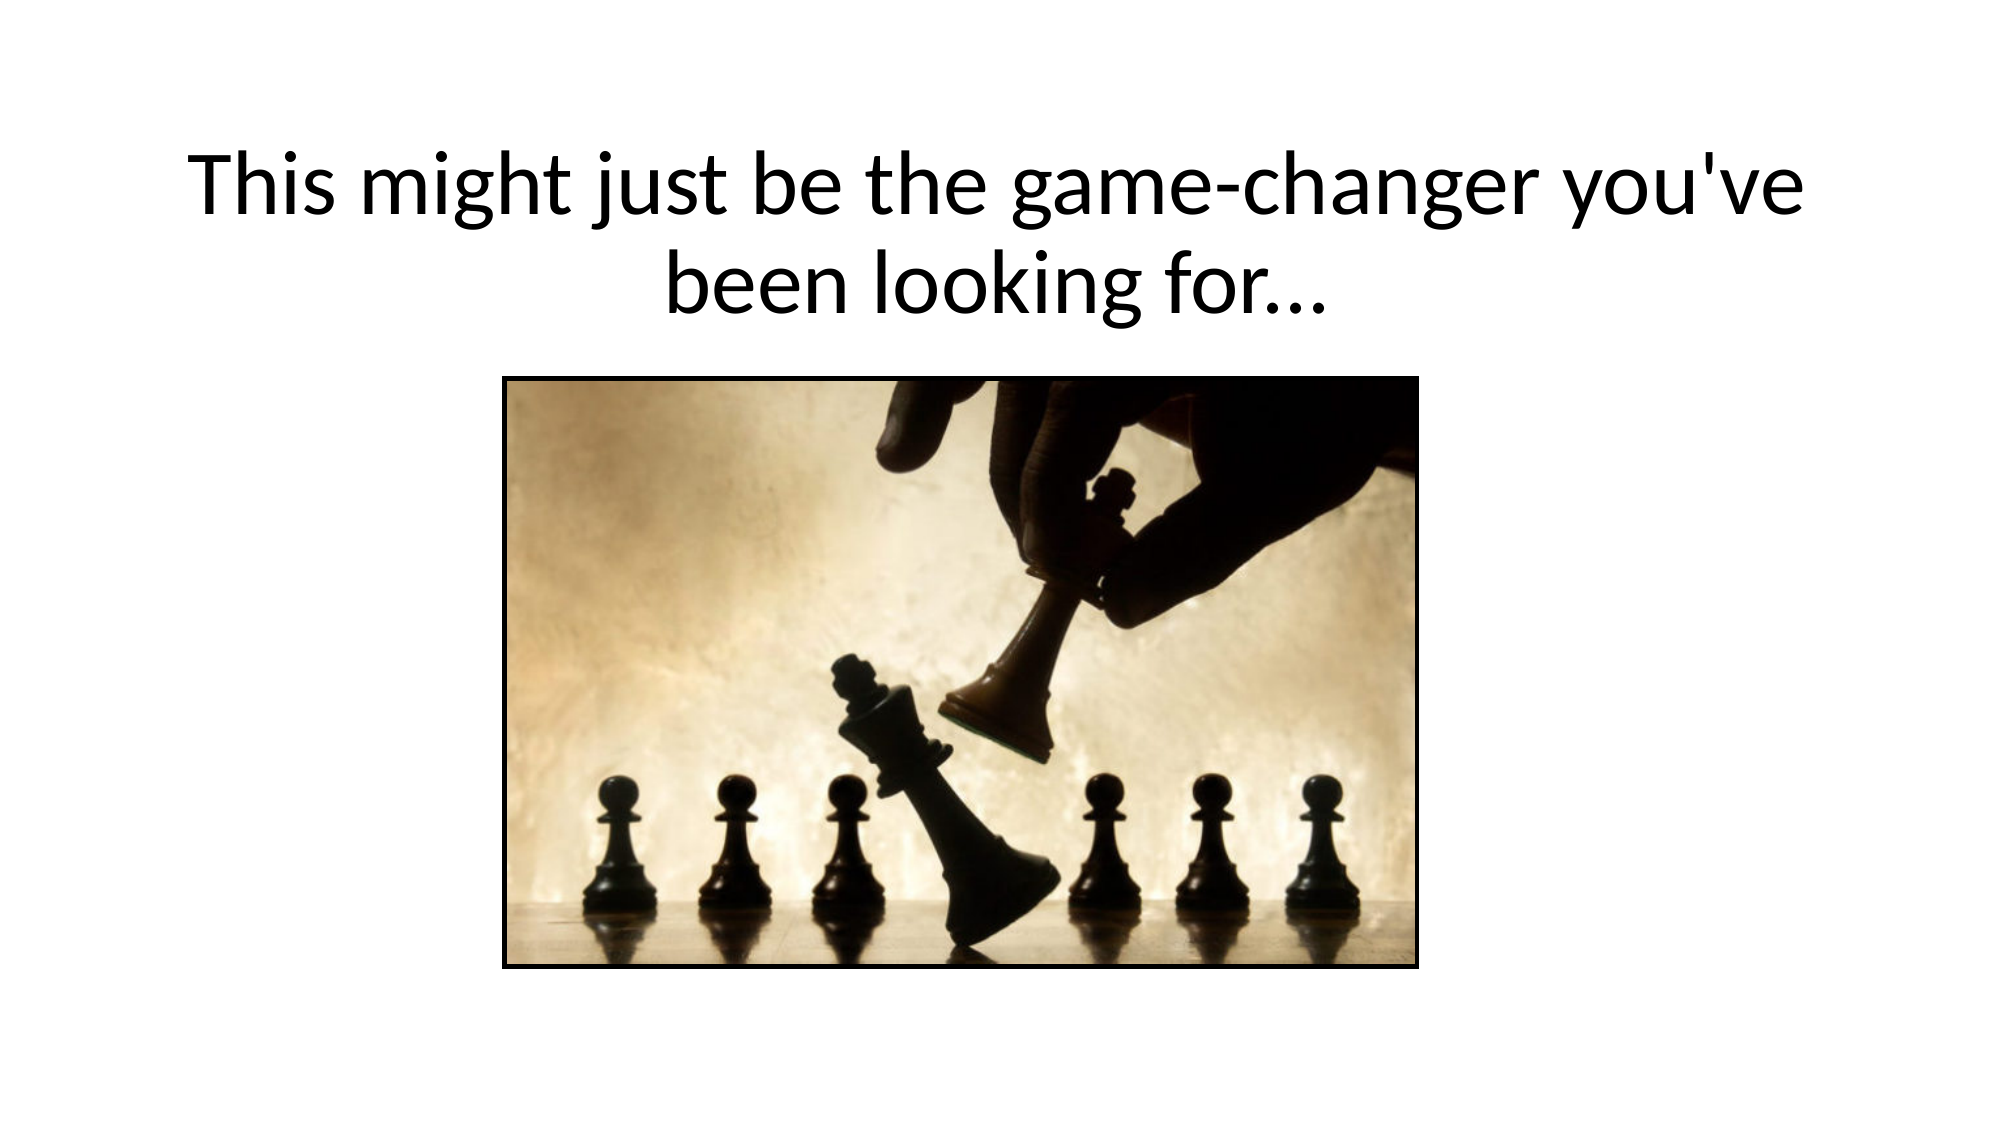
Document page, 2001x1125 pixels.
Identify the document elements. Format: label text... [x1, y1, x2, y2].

picture [506, 380, 1415, 964]
list This might just be the game-changer you've been looking for... [135, 127, 1861, 706]
